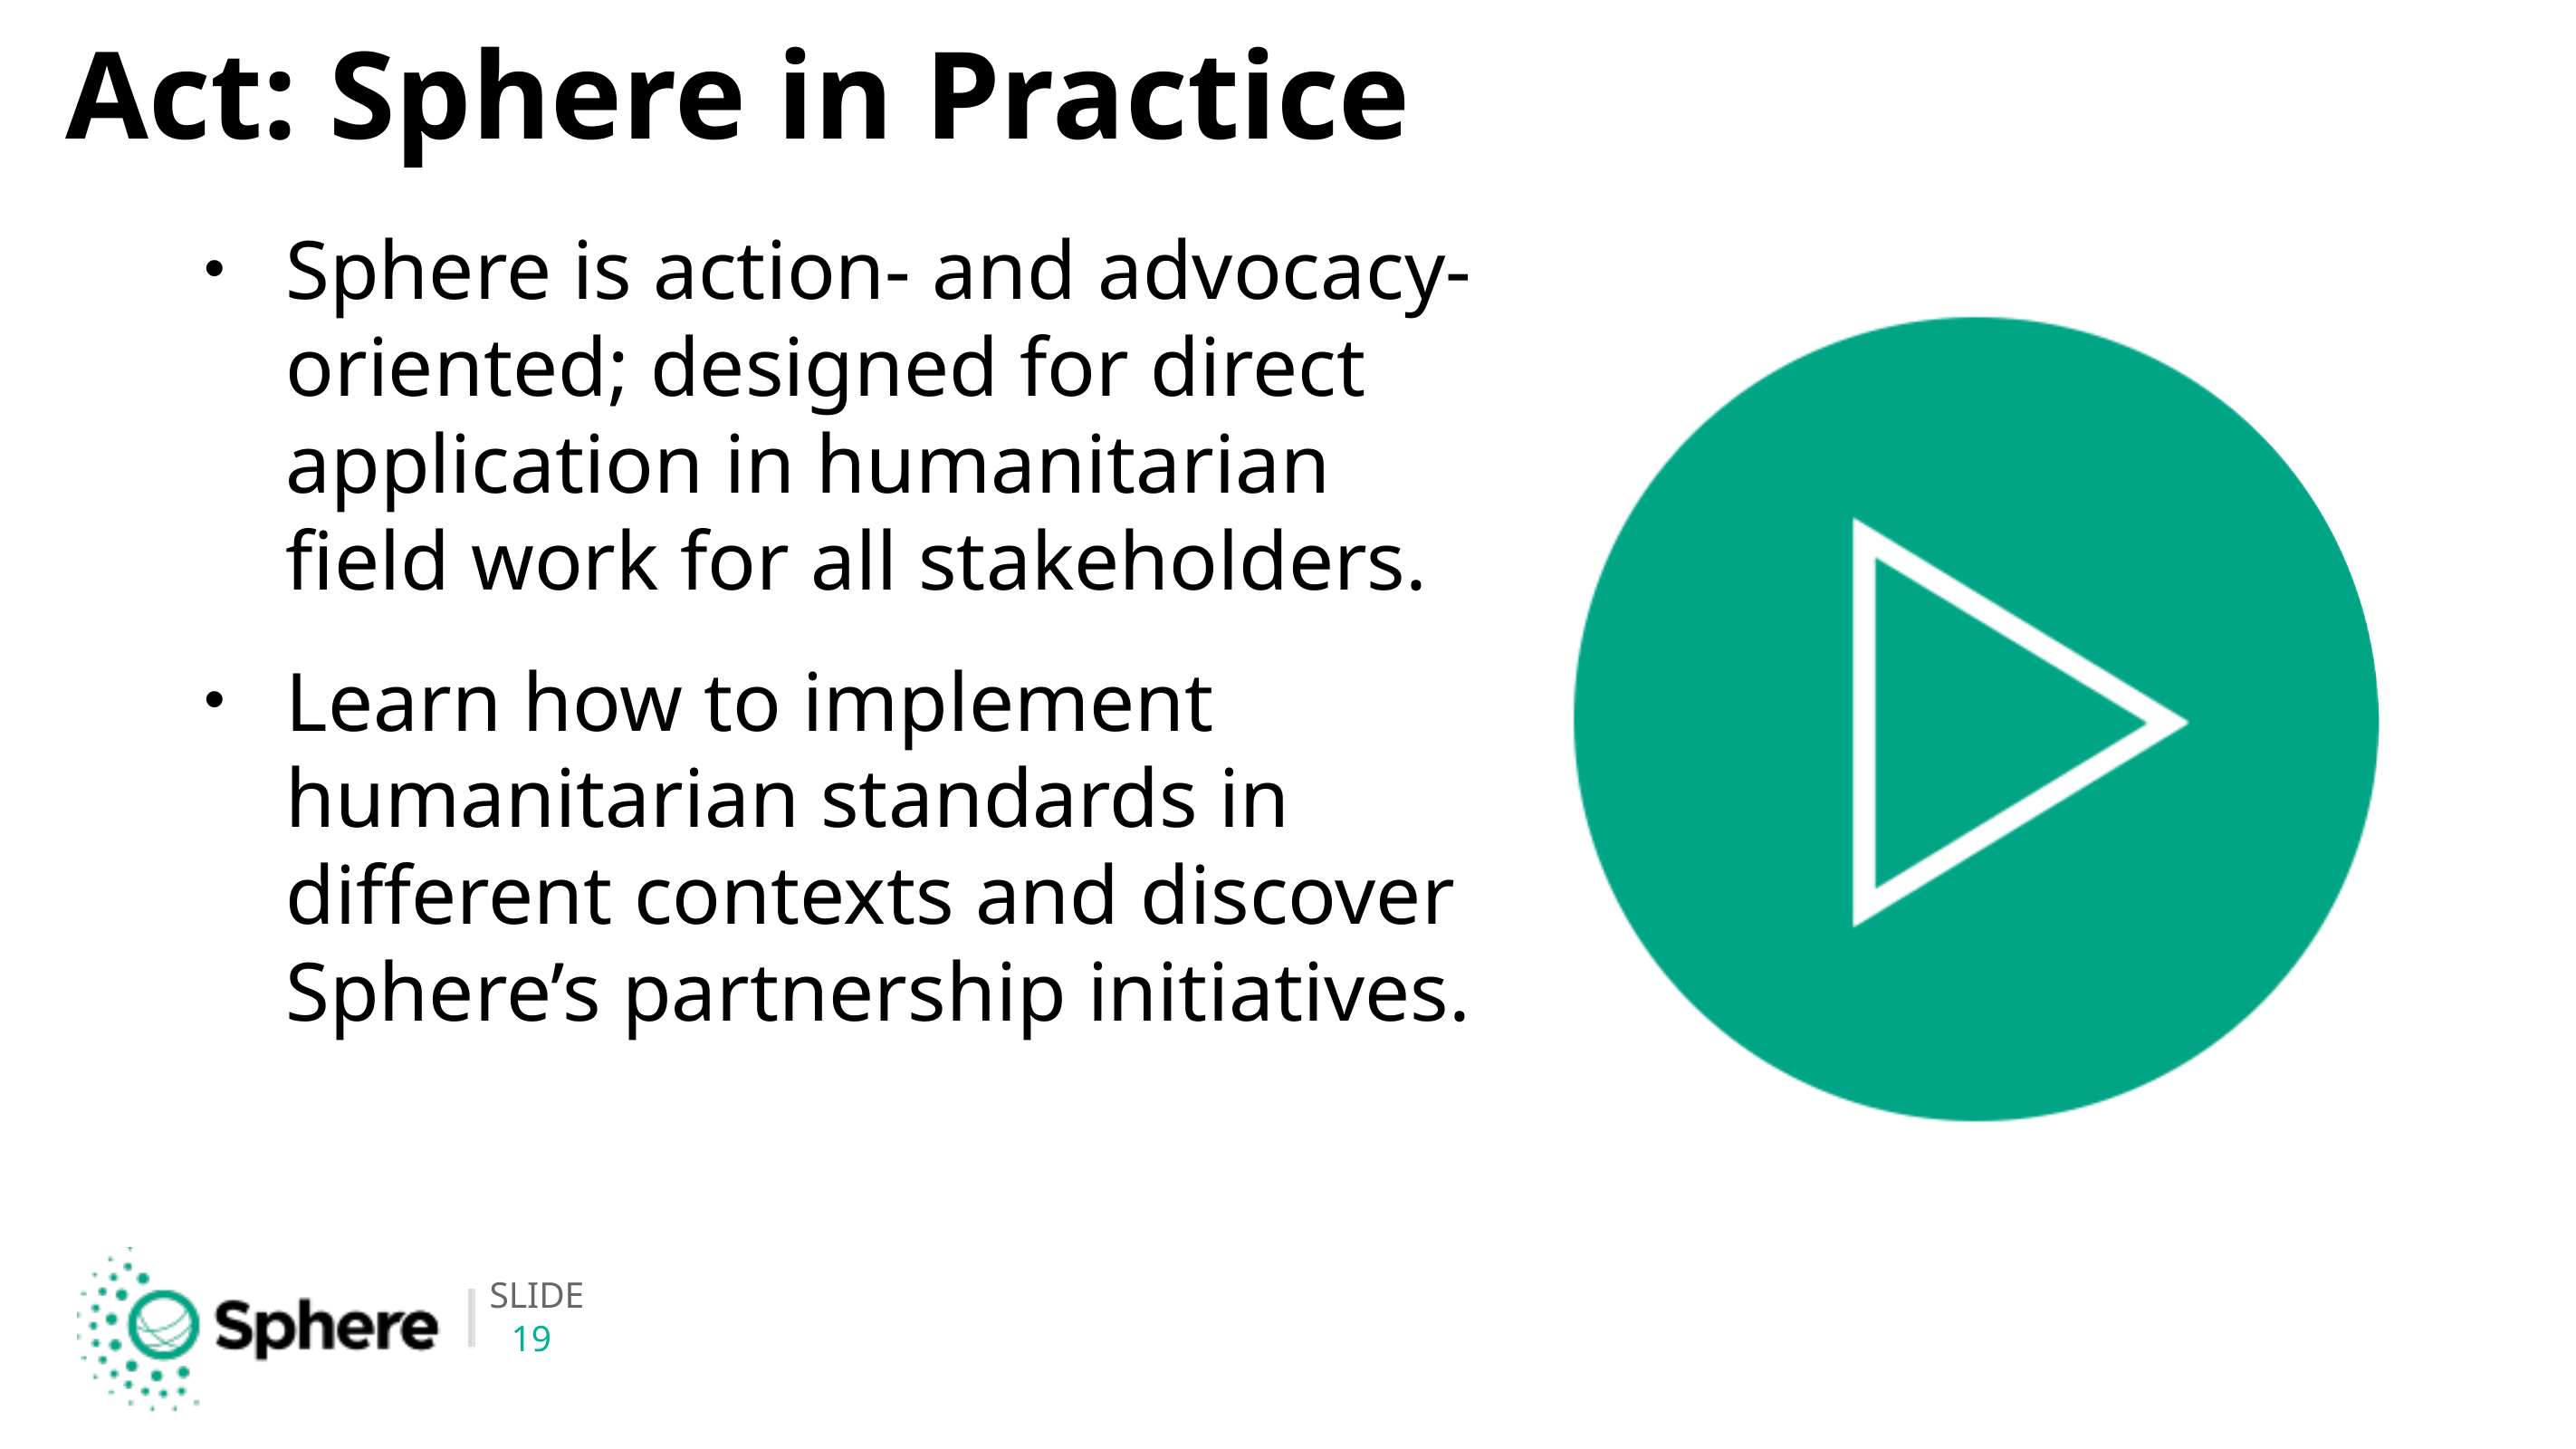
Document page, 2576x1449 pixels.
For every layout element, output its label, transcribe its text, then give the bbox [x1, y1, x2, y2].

picture [77, 1247, 441, 1414]
slide_number 19 [503, 1308, 563, 1367]
picture [1570, 313, 2380, 1136]
list Sphere is action- and advocacy-oriented; designed for direct application in humanitarian field work for all stakeholders. Learn how to implement humanitarian standards in different contexts and discover Sphere’s partnership initiatives. [196, 211, 1515, 1106]
picture [468, 1289, 479, 1349]
title Act: Sphere in Practice [57, 10, 2131, 179]
